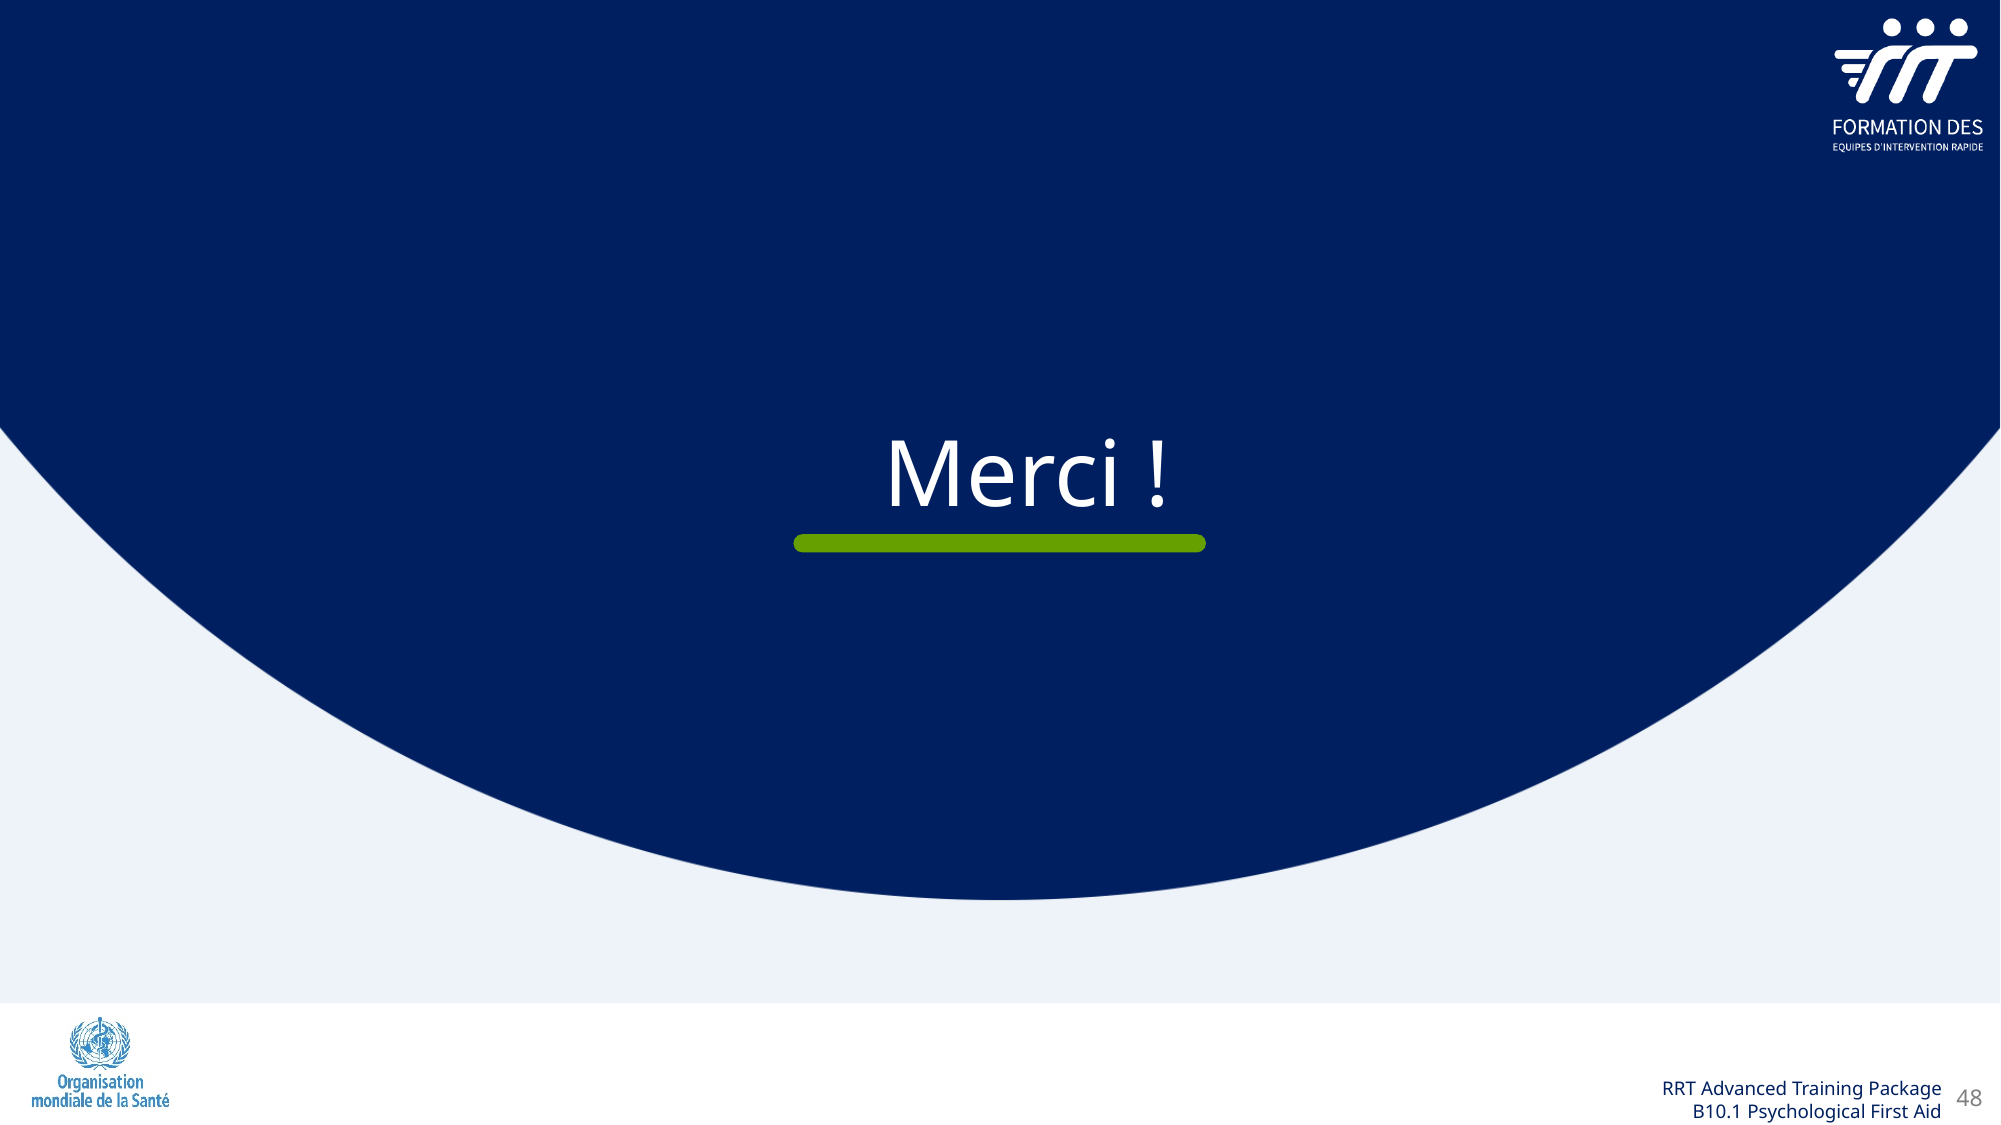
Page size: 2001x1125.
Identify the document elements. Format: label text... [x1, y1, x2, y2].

list Merci ! [95, 322, 1959, 631]
picture [0, 0, 2001, 1003]
picture [30, 1015, 170, 1108]
